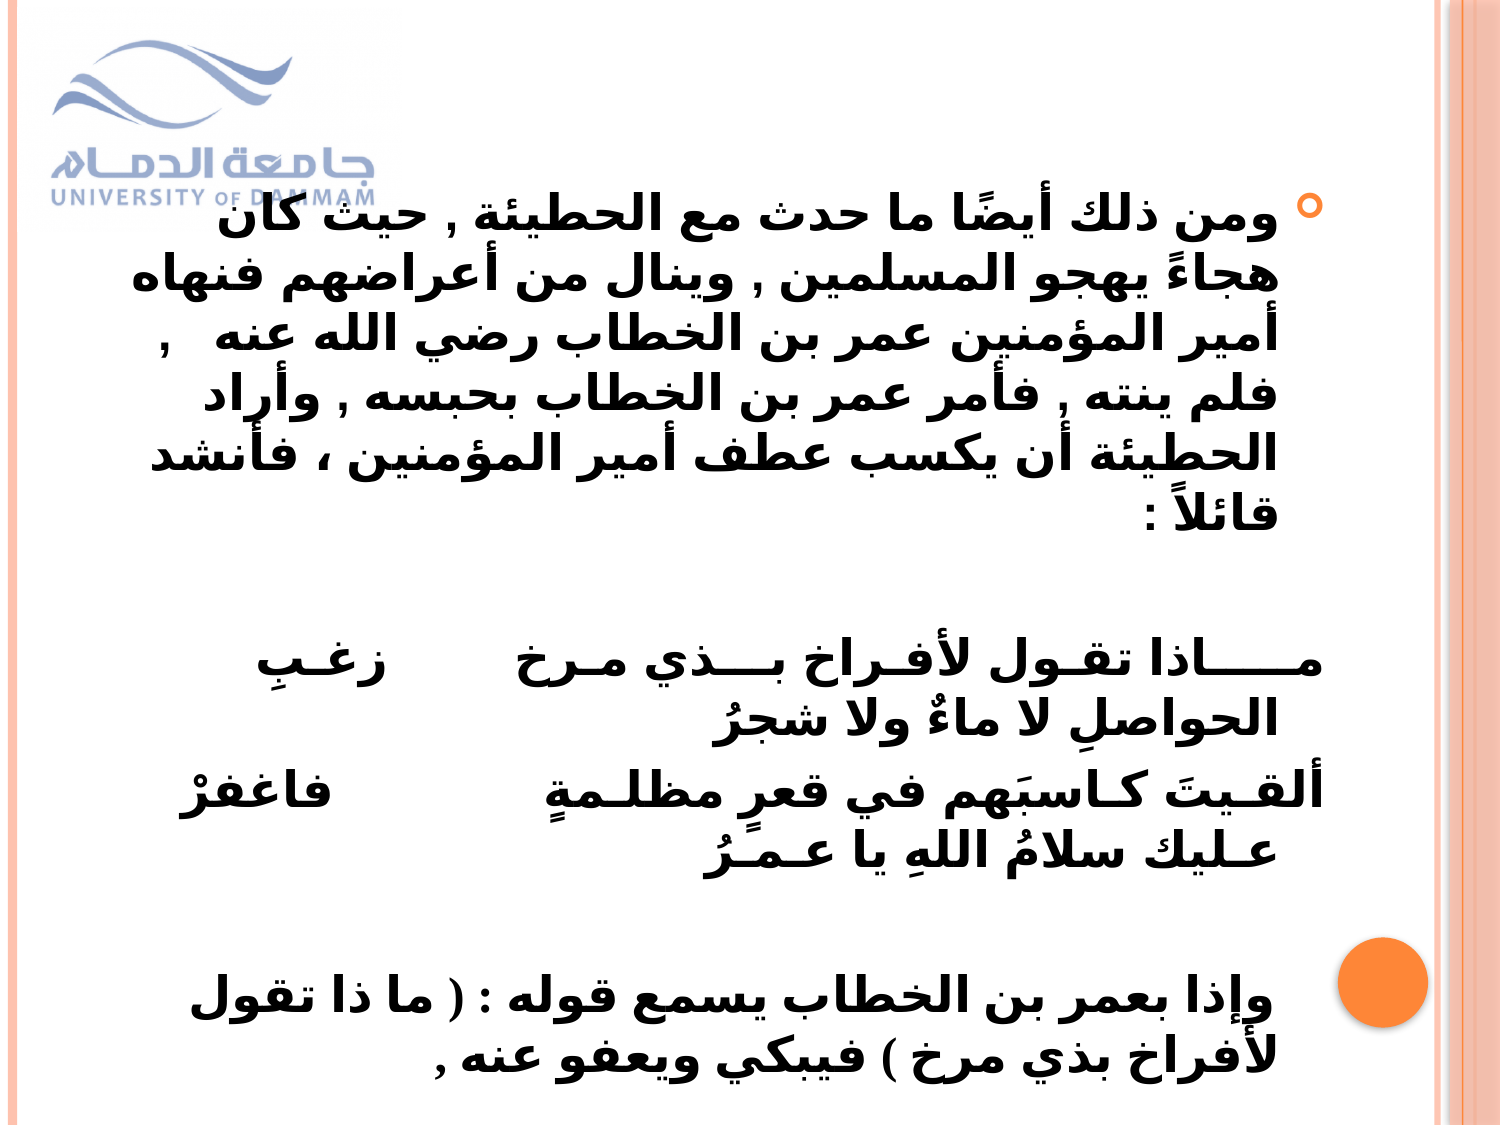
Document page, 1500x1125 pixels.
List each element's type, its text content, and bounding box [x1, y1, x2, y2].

list ومن ذلك أيضًا ما حدث مع الحطيئة , حيث كان هجاءً يهجو المسلمين , وينال من أعراضهم فنهاه أمير المؤمنين عمر بن الخطاب رضي الله عنه , فلم ينته , فأمر عمر بن الخطاب بحبسه , وأراد الحطيئة أن يكسب عطف أمير المؤمنين ، فأنشد قائلاً : مـــــاذا تقـول لأفـراخ بـــذي مـرخ زغـبِ الحواصلِ لا ماءٌ ولا شجرُ ألقـيتَ كـاسبَهم في قعرٍ مظلـمةٍ فاغفرْ عـليك سلامُ اللهِ يا عـمـرُ وإذا بعمر بن الخطاب يسمع قوله : ( ما ذا تقول لأفراخ بذي مرخ ) فيبكي ويعفو عنه , حقًا إن من البيان لسحرًا !! كما قال رسول الله صلى الله عليه وسلم . [74, 172, 1341, 1063]
picture [17, 7, 402, 233]
